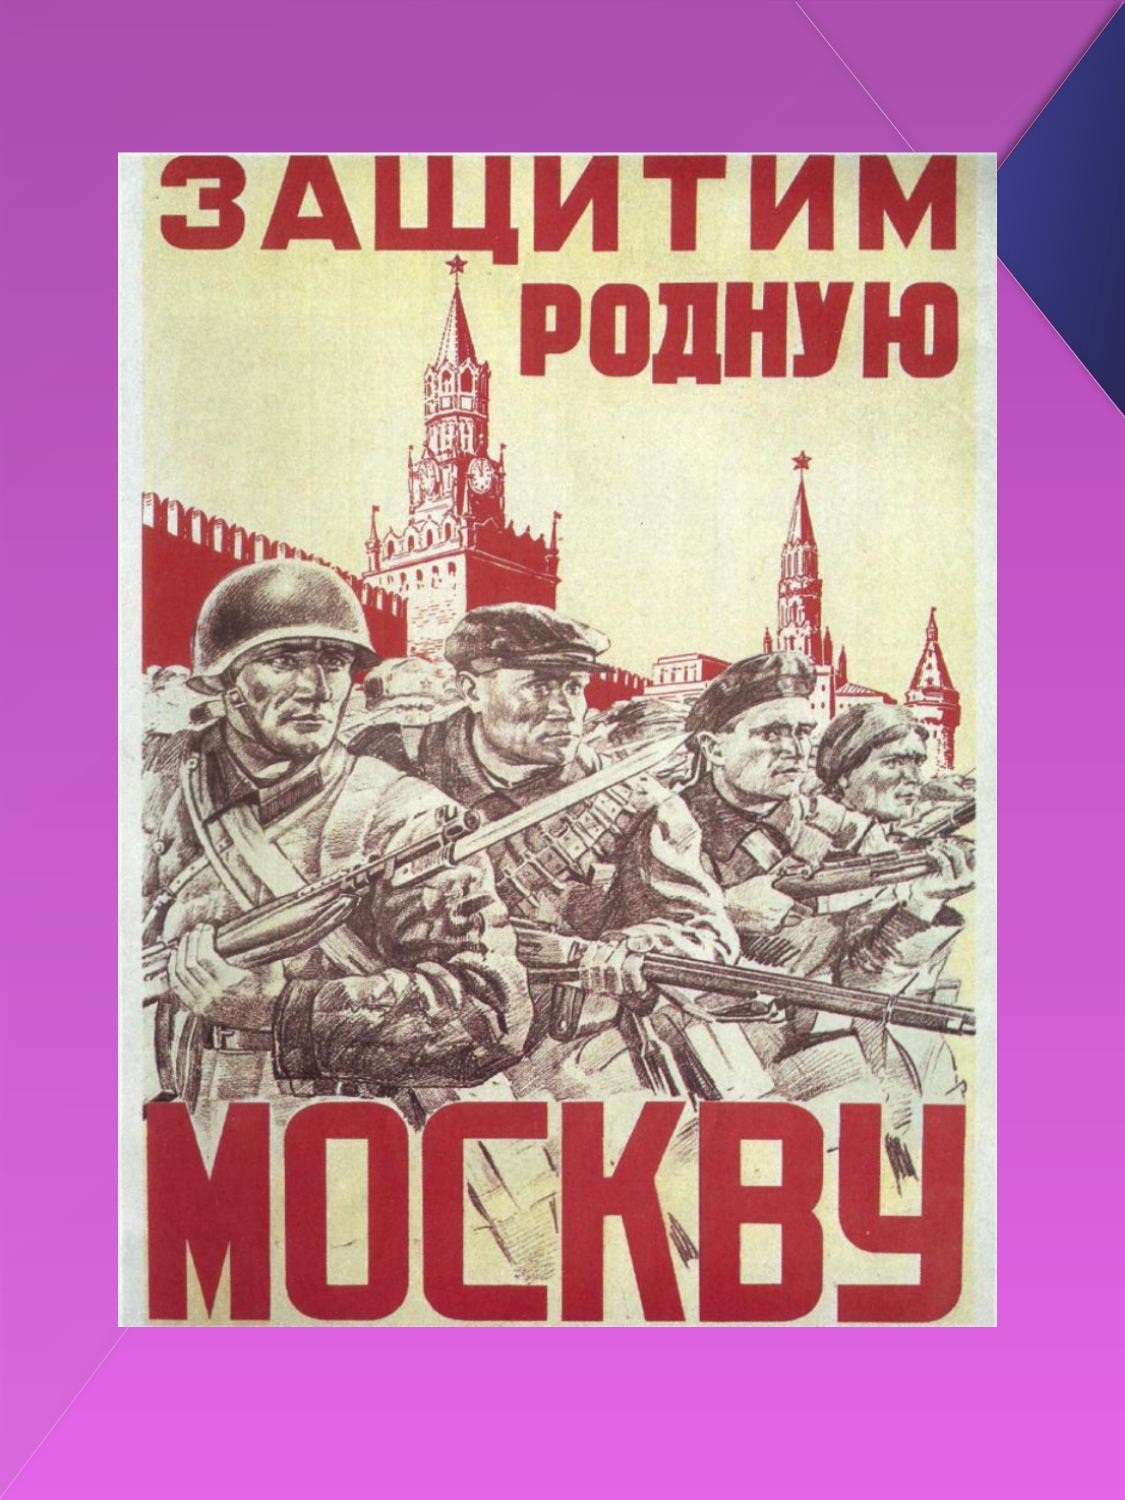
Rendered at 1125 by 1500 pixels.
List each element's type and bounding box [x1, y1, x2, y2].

picture [0, 154, 1125, 1326]
